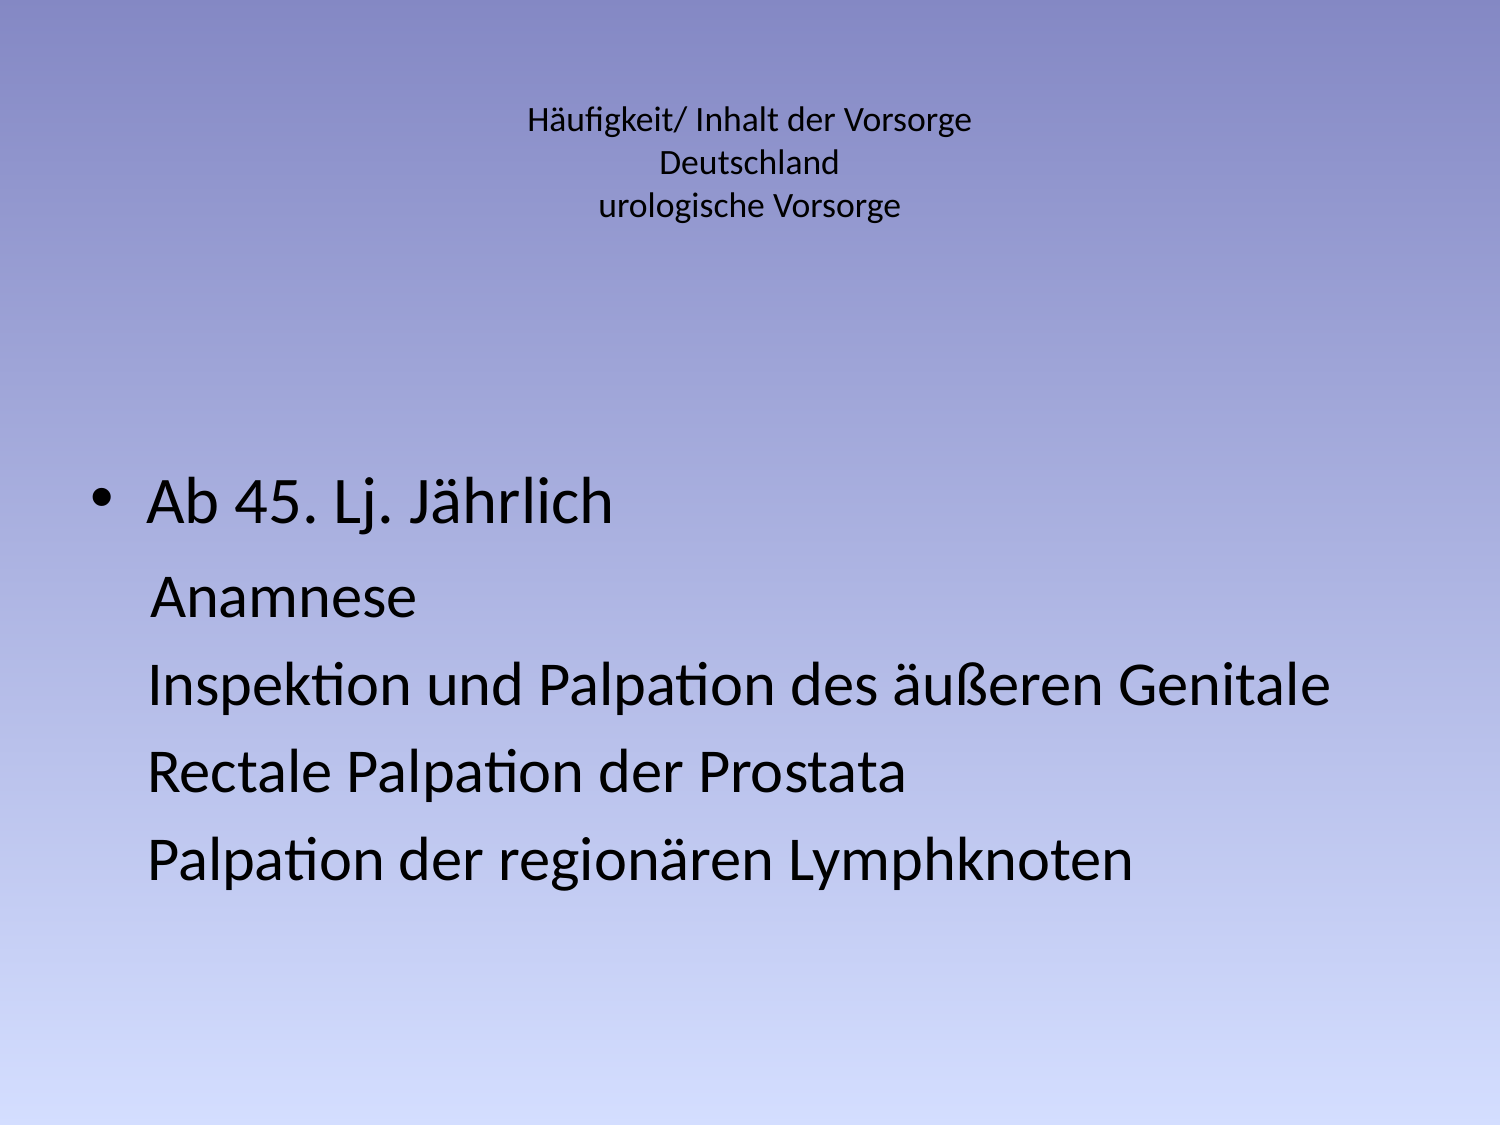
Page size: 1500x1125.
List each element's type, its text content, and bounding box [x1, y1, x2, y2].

list Ab 45. Lj. Jährlich Anamnese Inspektion und Palpation des äußeren Genitale Rectale Palpation der Prostata Palpation der regionären Lymphknoten [75, 262, 1425, 1005]
title Häufigkeit/ Inhalt der Vorsorge Deutschland urologische Vorsorge [75, 45, 1425, 233]
